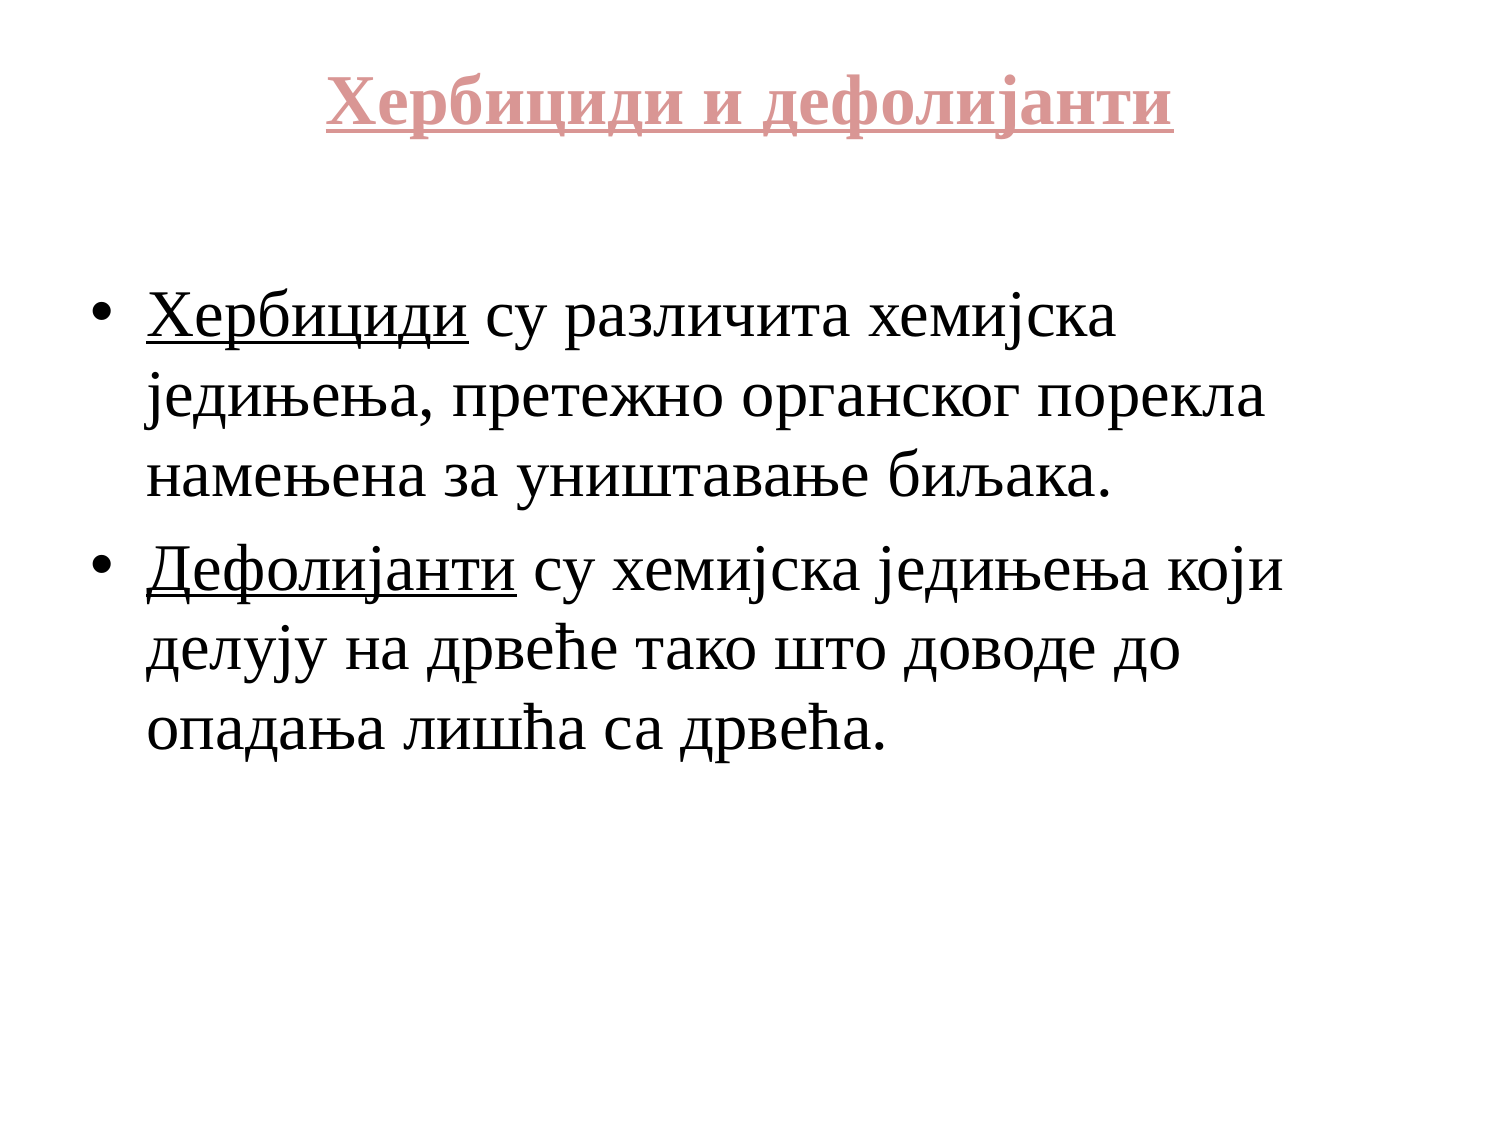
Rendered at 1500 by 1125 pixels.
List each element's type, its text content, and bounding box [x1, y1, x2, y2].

title Хербициди и дефолијанти [75, 45, 1425, 233]
list Хербициди су различита хемијска једињења, претежно органског порекла намењена за уништавање биљака. Дефолијанти су хемијска једињења који делују на дрвеће тако што доводе до опадања лишћа са дрвећа. [75, 262, 1425, 1005]
